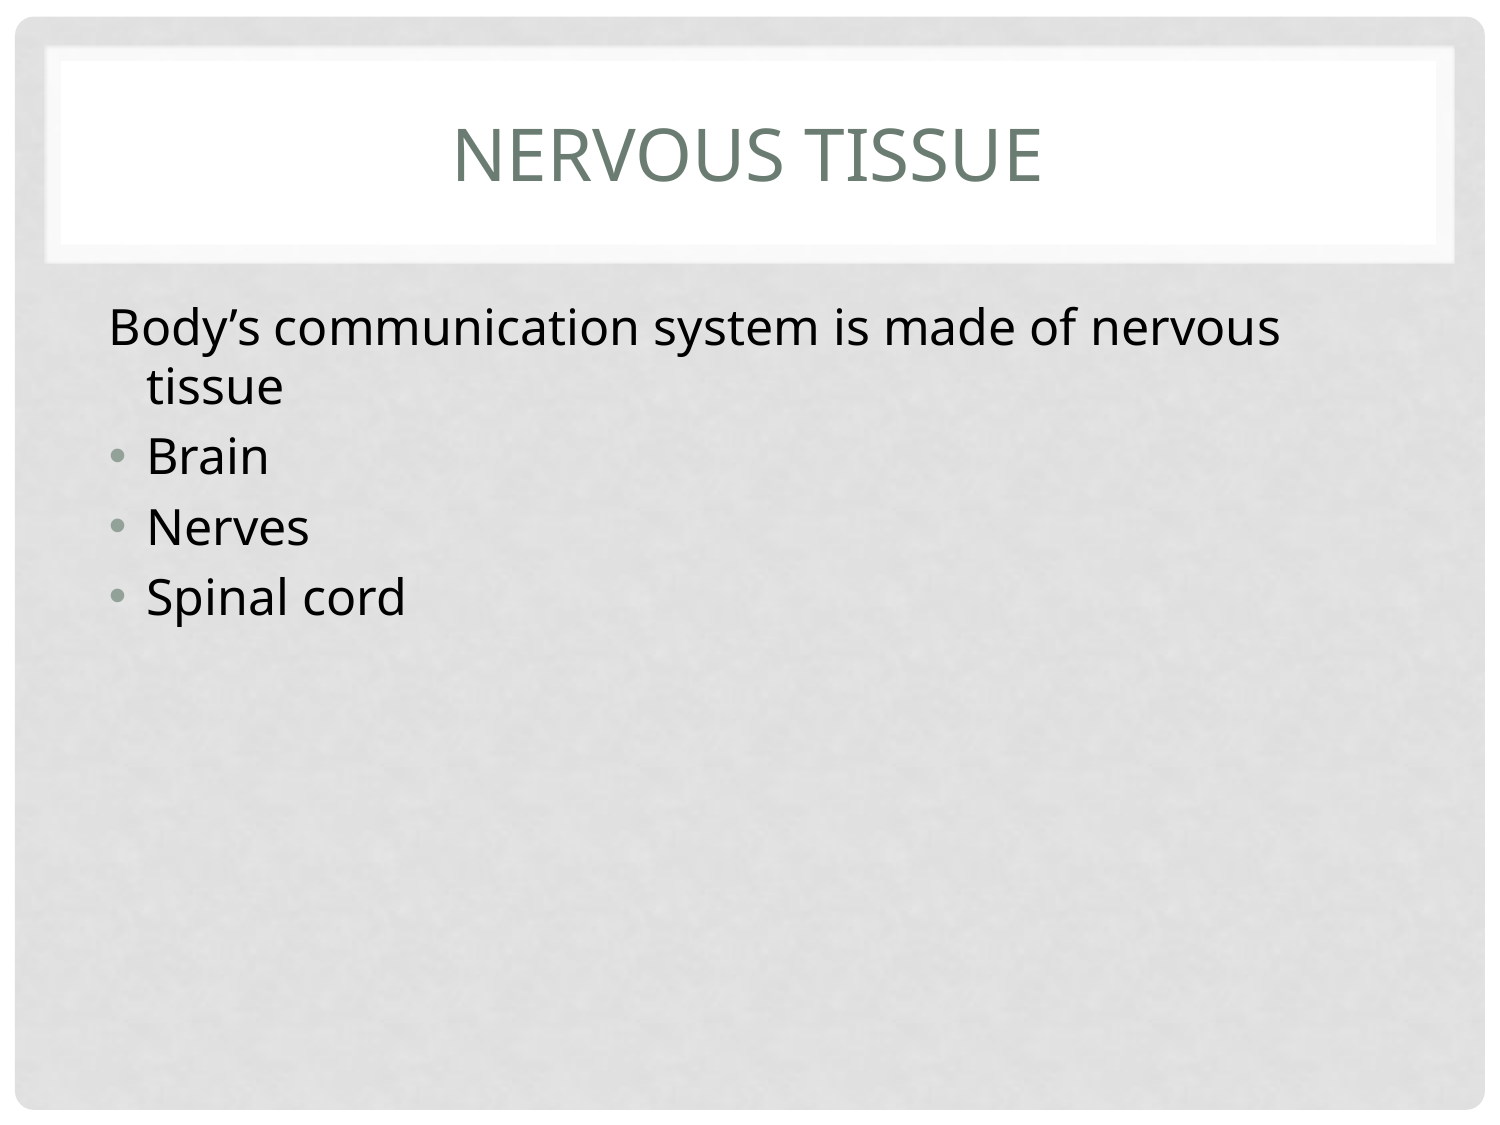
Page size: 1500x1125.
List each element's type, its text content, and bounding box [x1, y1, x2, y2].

list Body’s communication system is made of nervous tissue Brain Nerves Spinal cord [75, 287, 1425, 1005]
title Nervous tissue [69, 66, 1425, 238]
